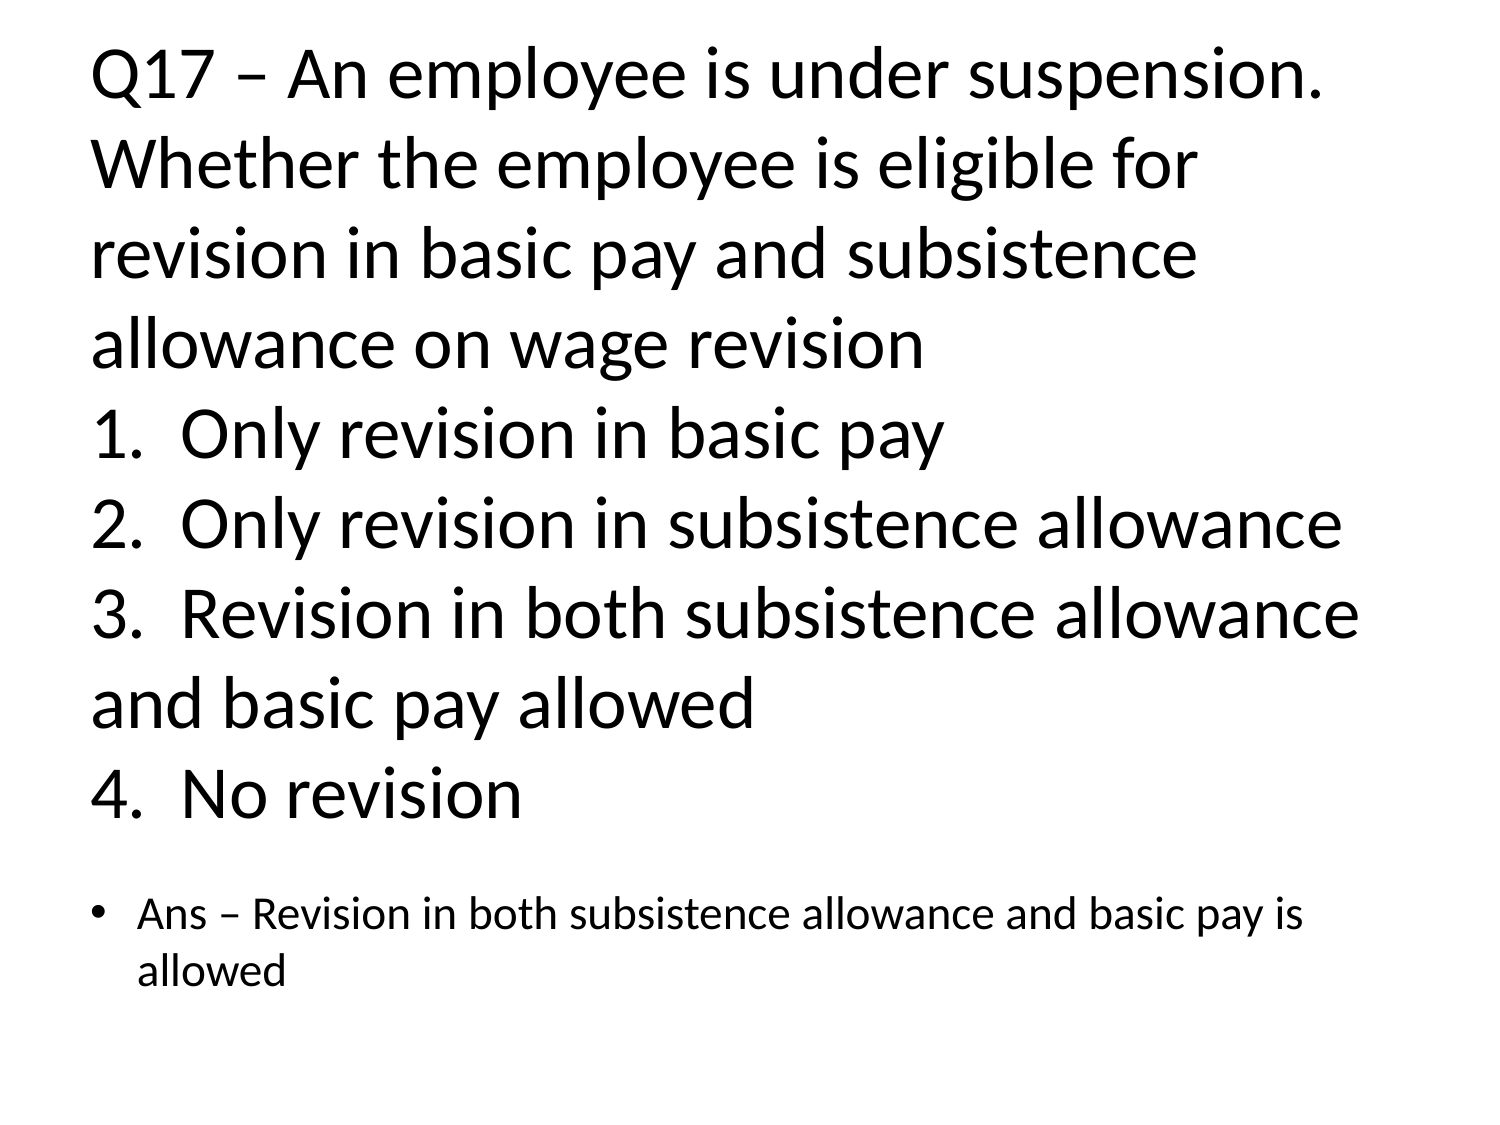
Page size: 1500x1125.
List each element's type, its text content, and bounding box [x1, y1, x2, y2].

list Ans – Revision in both subsistence allowance and basic pay is allowed [75, 875, 1425, 1005]
title Q17 – An employee is under suspension. Whether the employee is eligible for revision in basic pay and subsistence allowance on wage revision 1. Only revision in basic pay 2. Only revision in subsistence allowance 3. Revision in both subsistence allowance and basic pay allowed 4. No revision [75, 45, 1425, 813]
